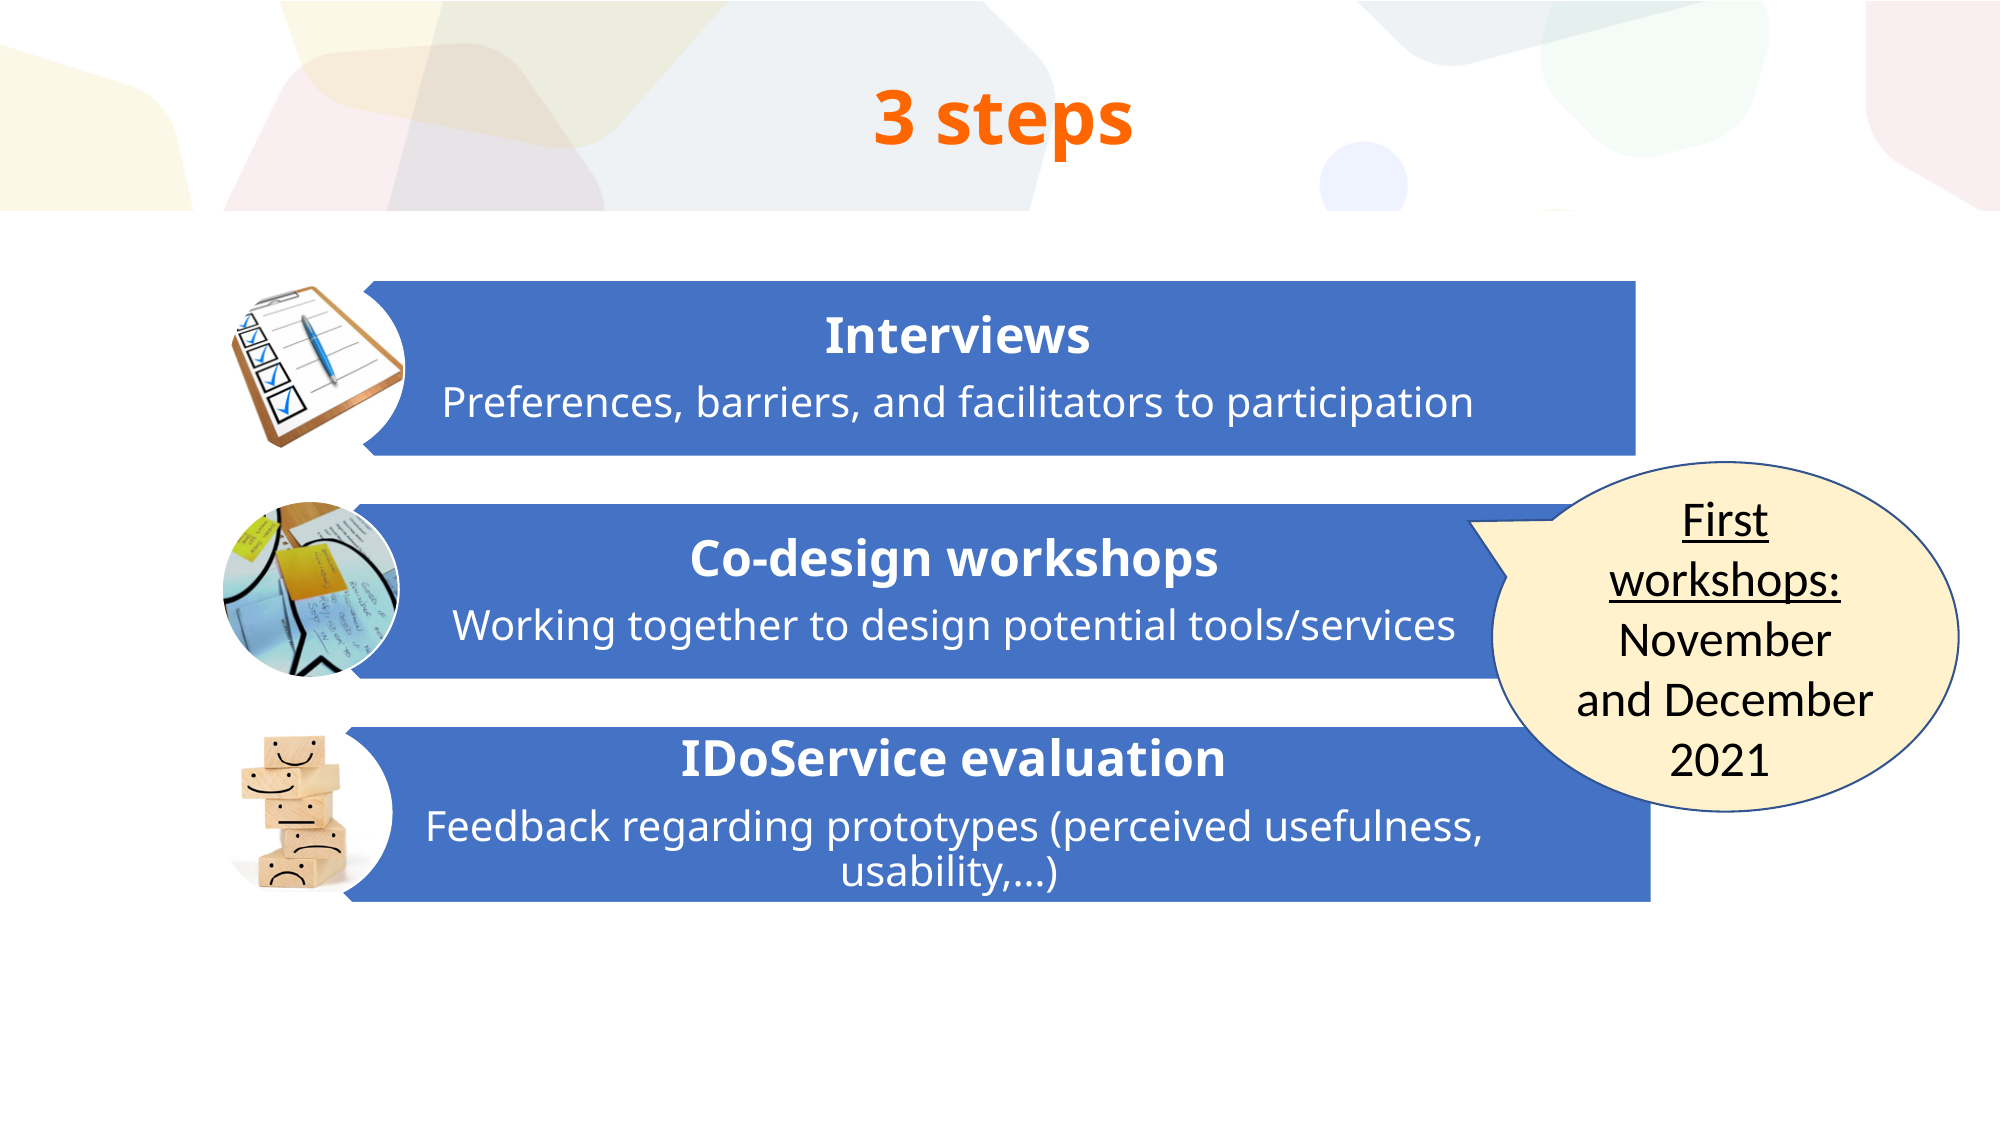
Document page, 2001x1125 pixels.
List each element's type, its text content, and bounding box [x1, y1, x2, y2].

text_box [63, 279, 1852, 904]
text_box First workshops: November and December 2021 [1852, 488, 1960, 785]
picture [0, 1, 2000, 211]
title 3 steps [345, 211, 1663, 215]
